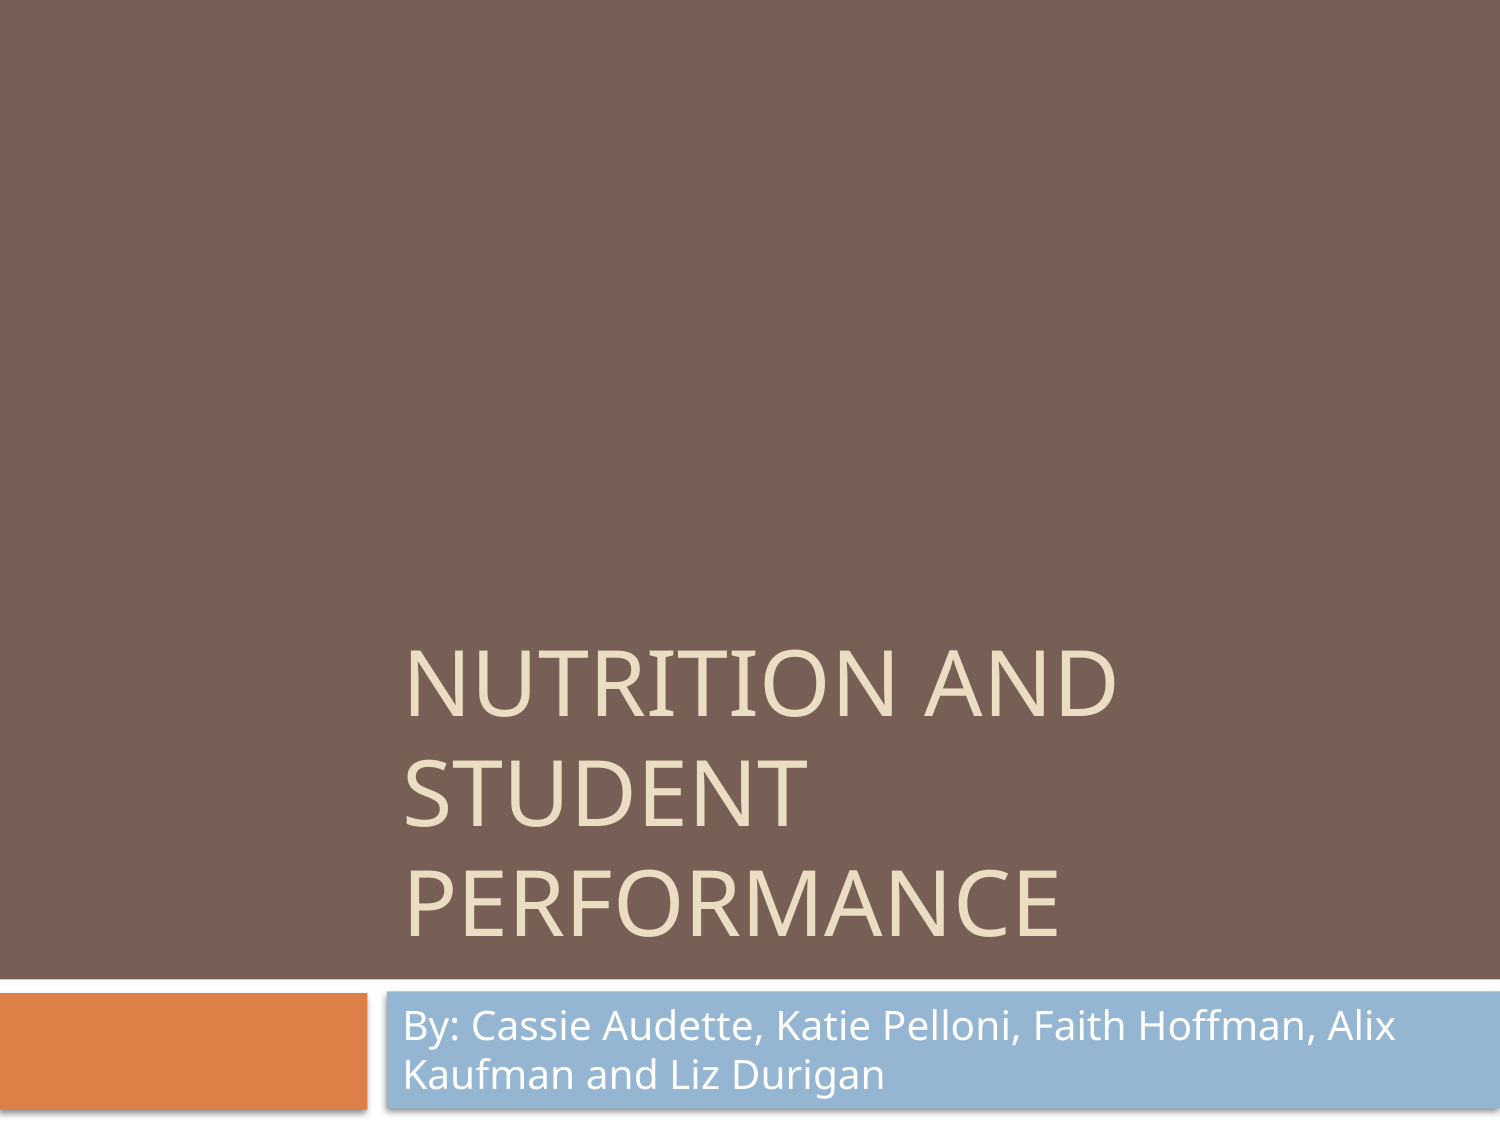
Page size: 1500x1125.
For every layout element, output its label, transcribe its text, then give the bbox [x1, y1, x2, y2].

title Nutrition and student performance [387, 662, 1450, 963]
subtitle By: Cassie Audette, Katie Pelloni, Faith Hoffman, Alix Kaufman and Liz Durigan [387, 992, 1488, 1105]
